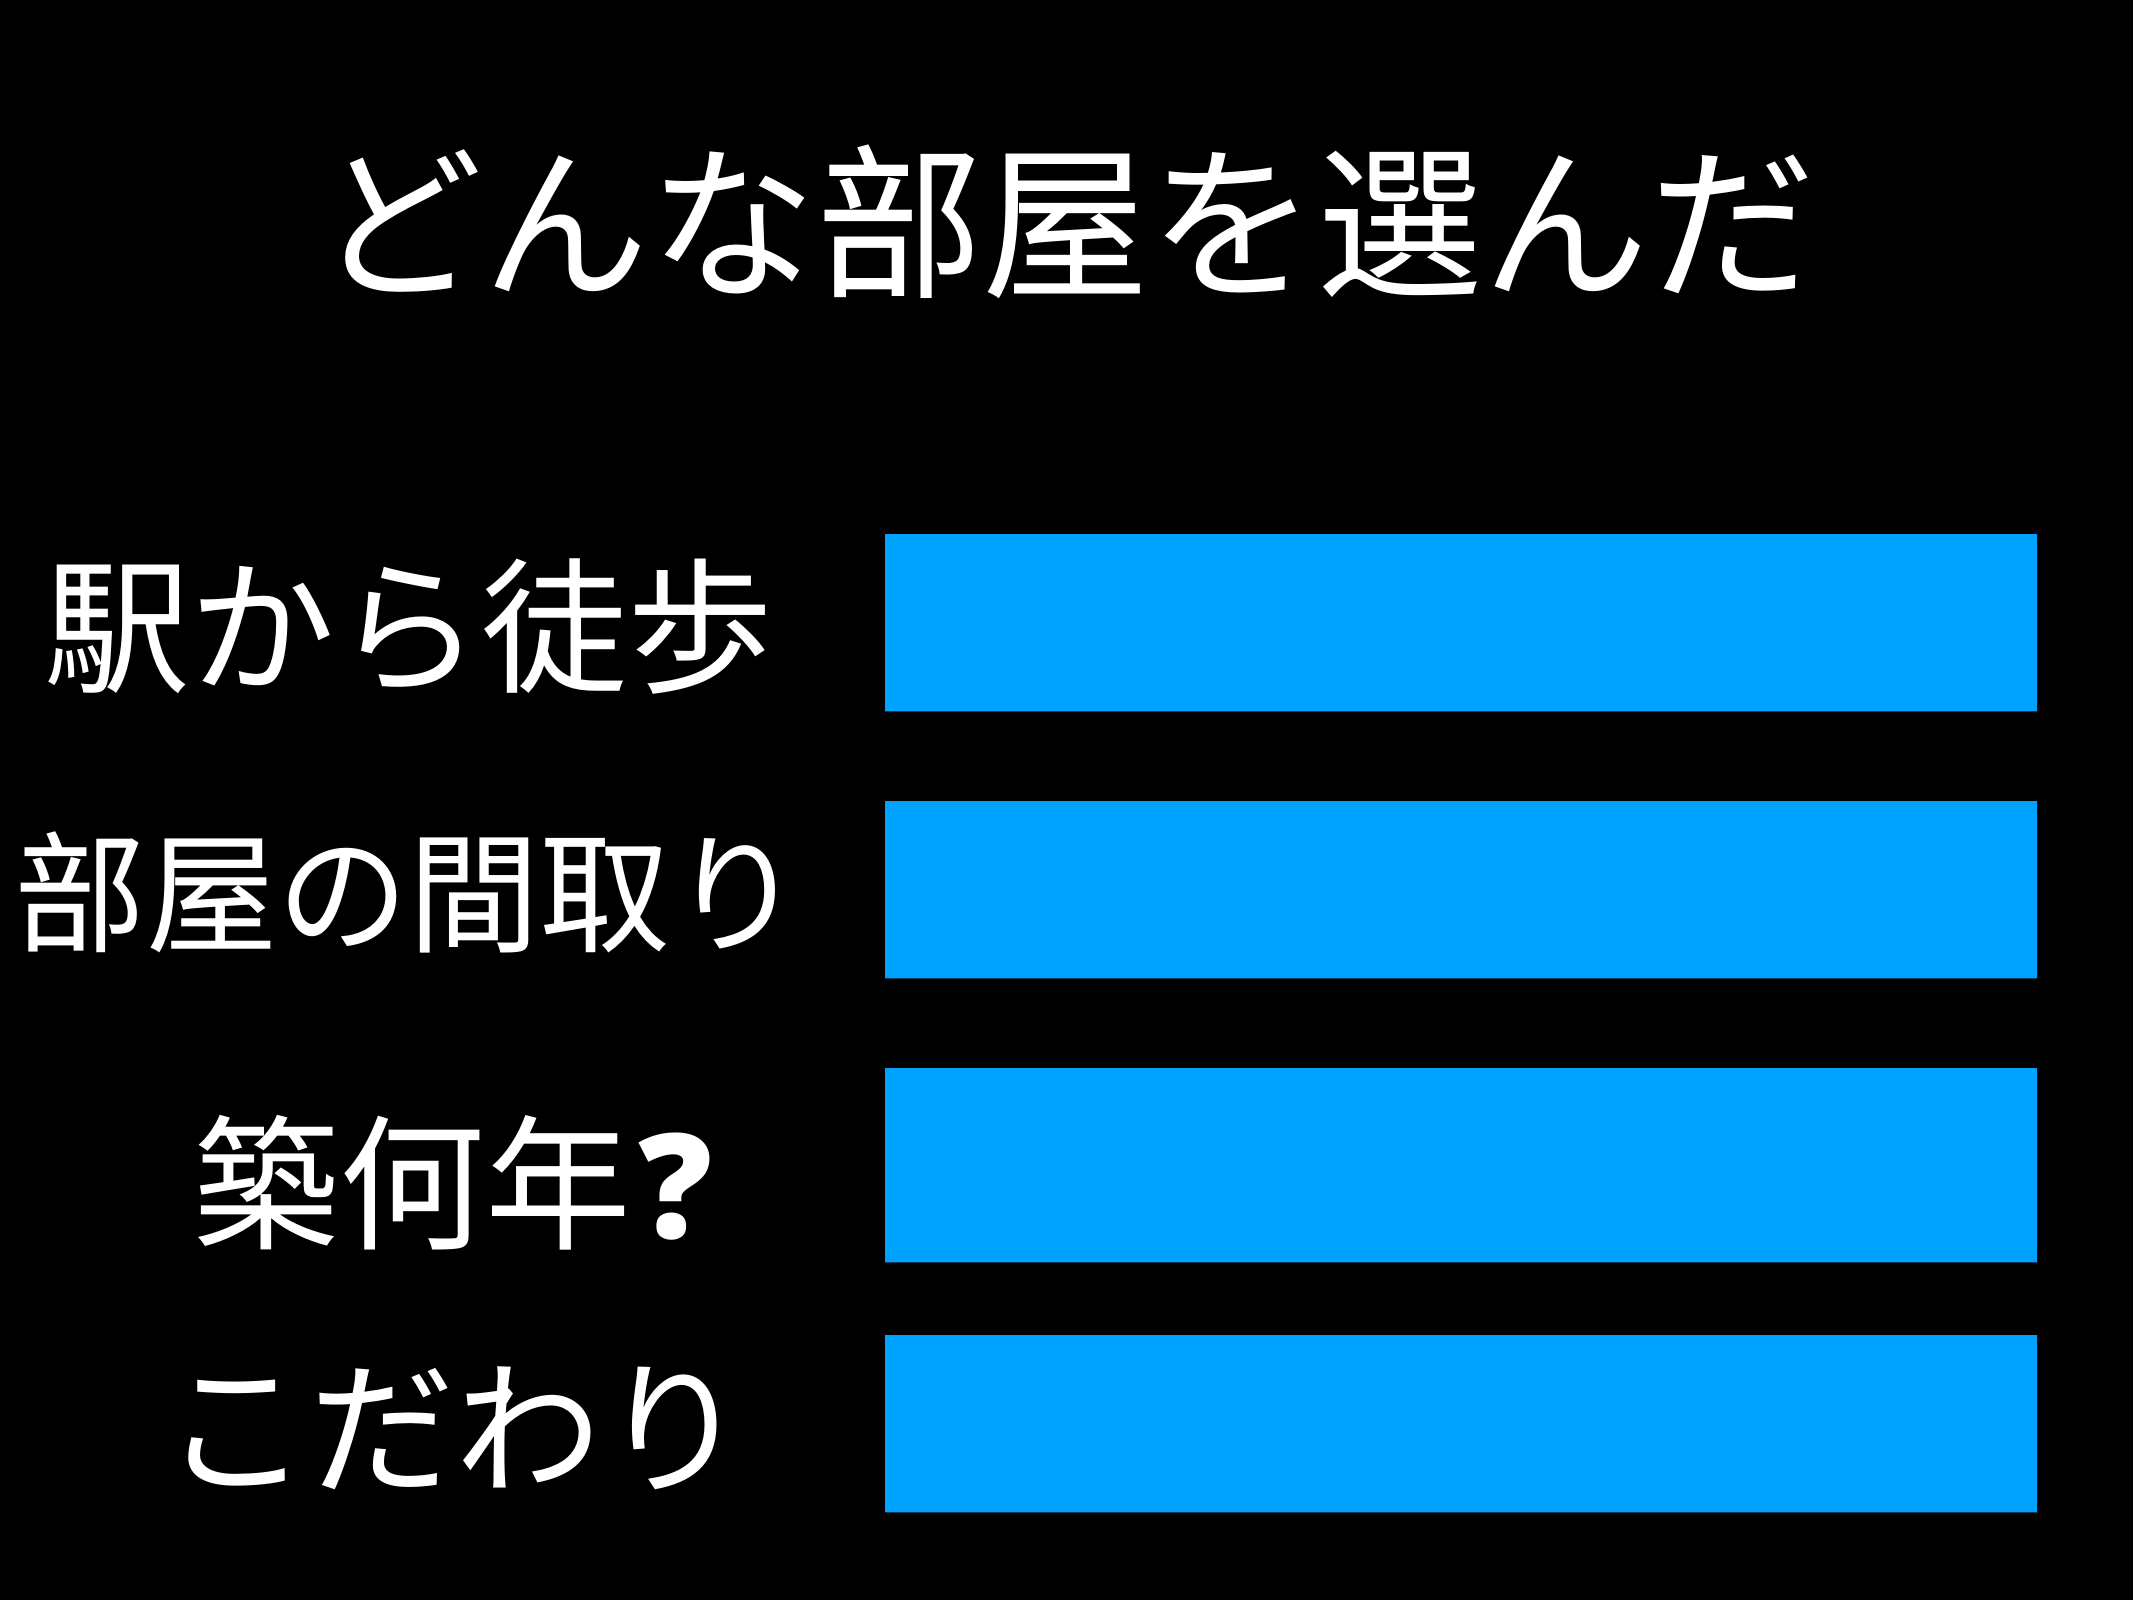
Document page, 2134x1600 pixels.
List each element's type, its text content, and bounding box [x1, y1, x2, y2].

text_box [885, 534, 2038, 712]
text_box 築何年❓ [107, 1083, 803, 1276]
text_box 部屋の間取り [6, 802, 811, 977]
text_box [885, 801, 2038, 979]
text_box こだわり [155, 1328, 756, 1520]
text_box [885, 1068, 2038, 1263]
text_box [885, 1335, 2038, 1513]
text_box 駅から徒歩 [35, 527, 782, 719]
title どんな部屋を選んだ [155, 41, 1978, 397]
